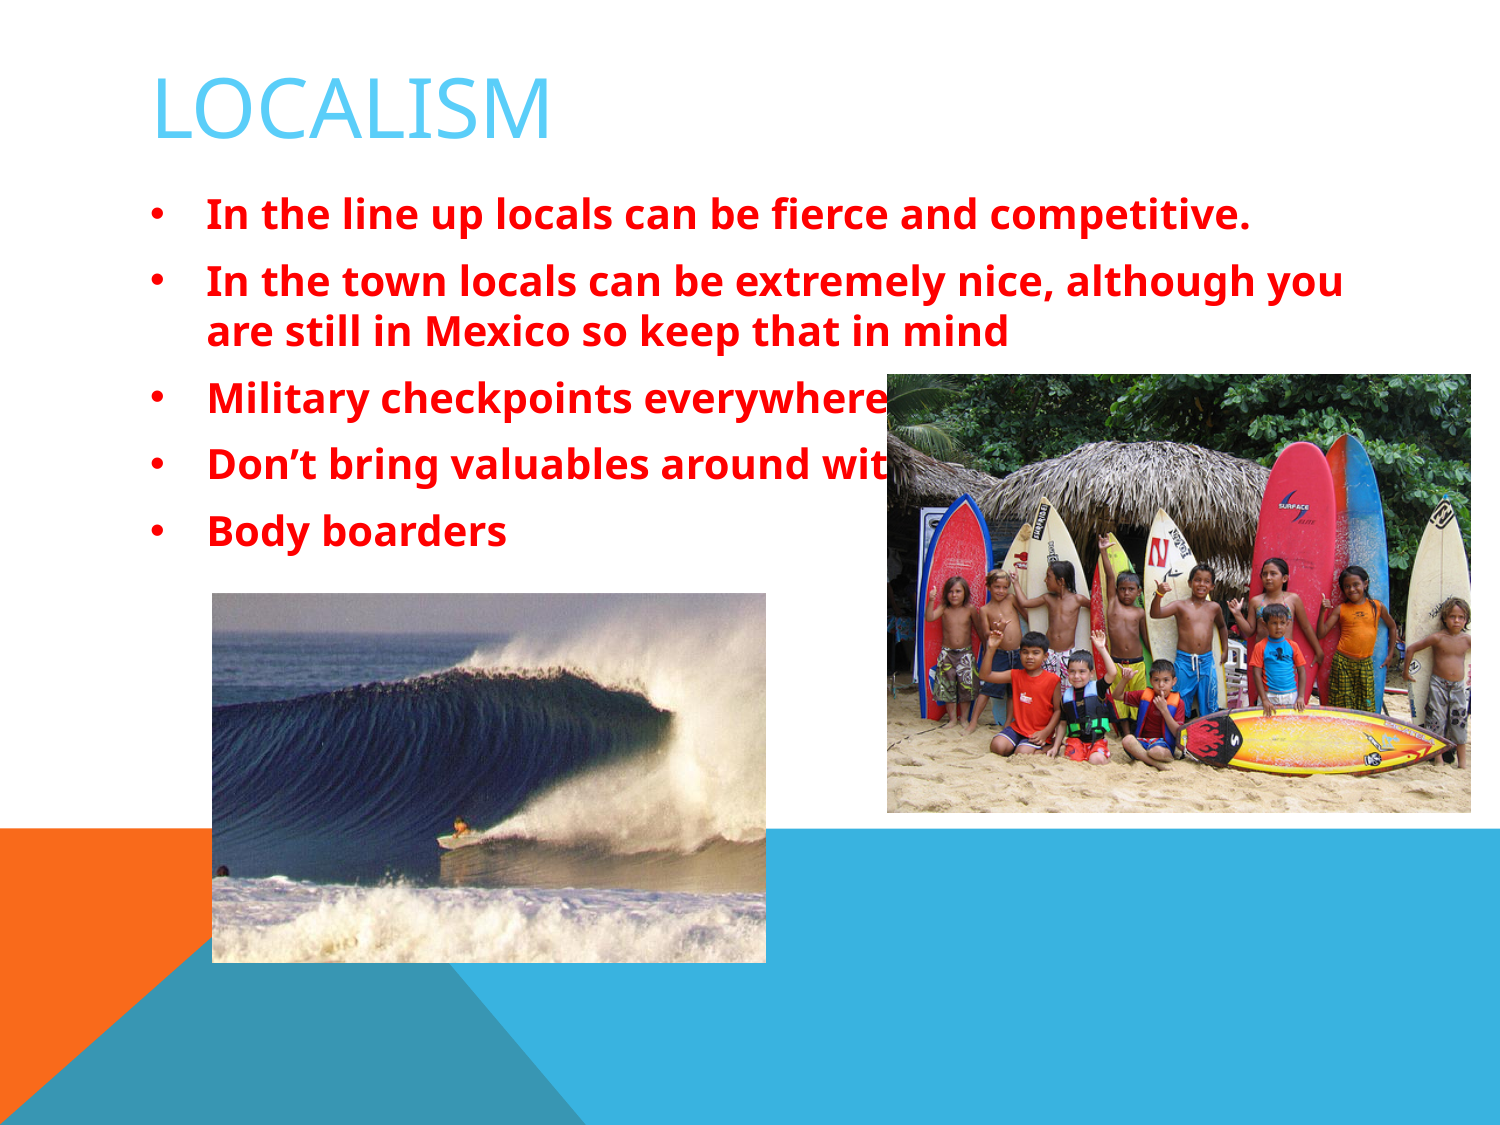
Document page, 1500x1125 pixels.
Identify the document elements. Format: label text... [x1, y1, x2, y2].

list In the line up locals can be fierce and competitive. In the town locals can be extremely nice, although you are still in Mexico so keep that in mind Military checkpoints everywhere Don’t bring valuables around with you Body boarders [135, 180, 1369, 768]
picture [887, 374, 1471, 813]
picture [212, 593, 766, 963]
title Localism [135, 60, 1369, 150]
